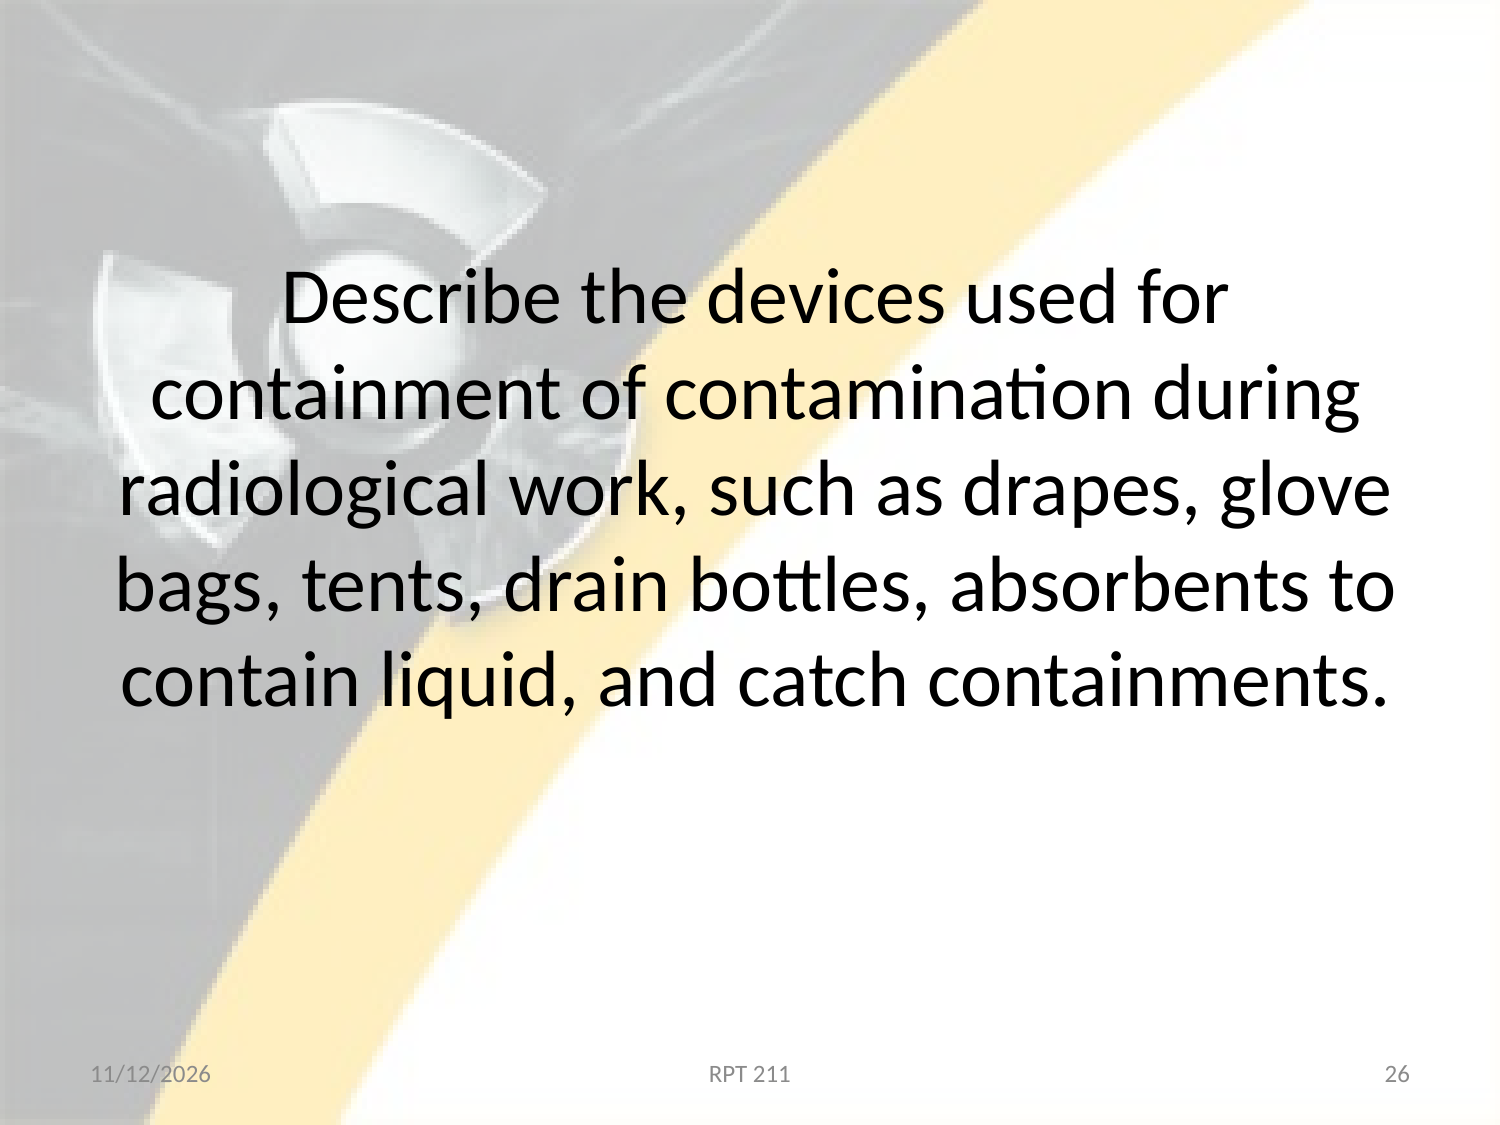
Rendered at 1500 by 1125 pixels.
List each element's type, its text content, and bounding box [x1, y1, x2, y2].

title Describe the devices used for containment of contamination during radiological work, such as drapes, glove bags, tents, drain bottles, absorbents to contain liquid, and catch containments. [87, 200, 1425, 863]
slide_number 26 [1074, 1042, 1425, 1103]
footer RPT 211 [512, 1042, 988, 1103]
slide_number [75, 1042, 425, 1103]
